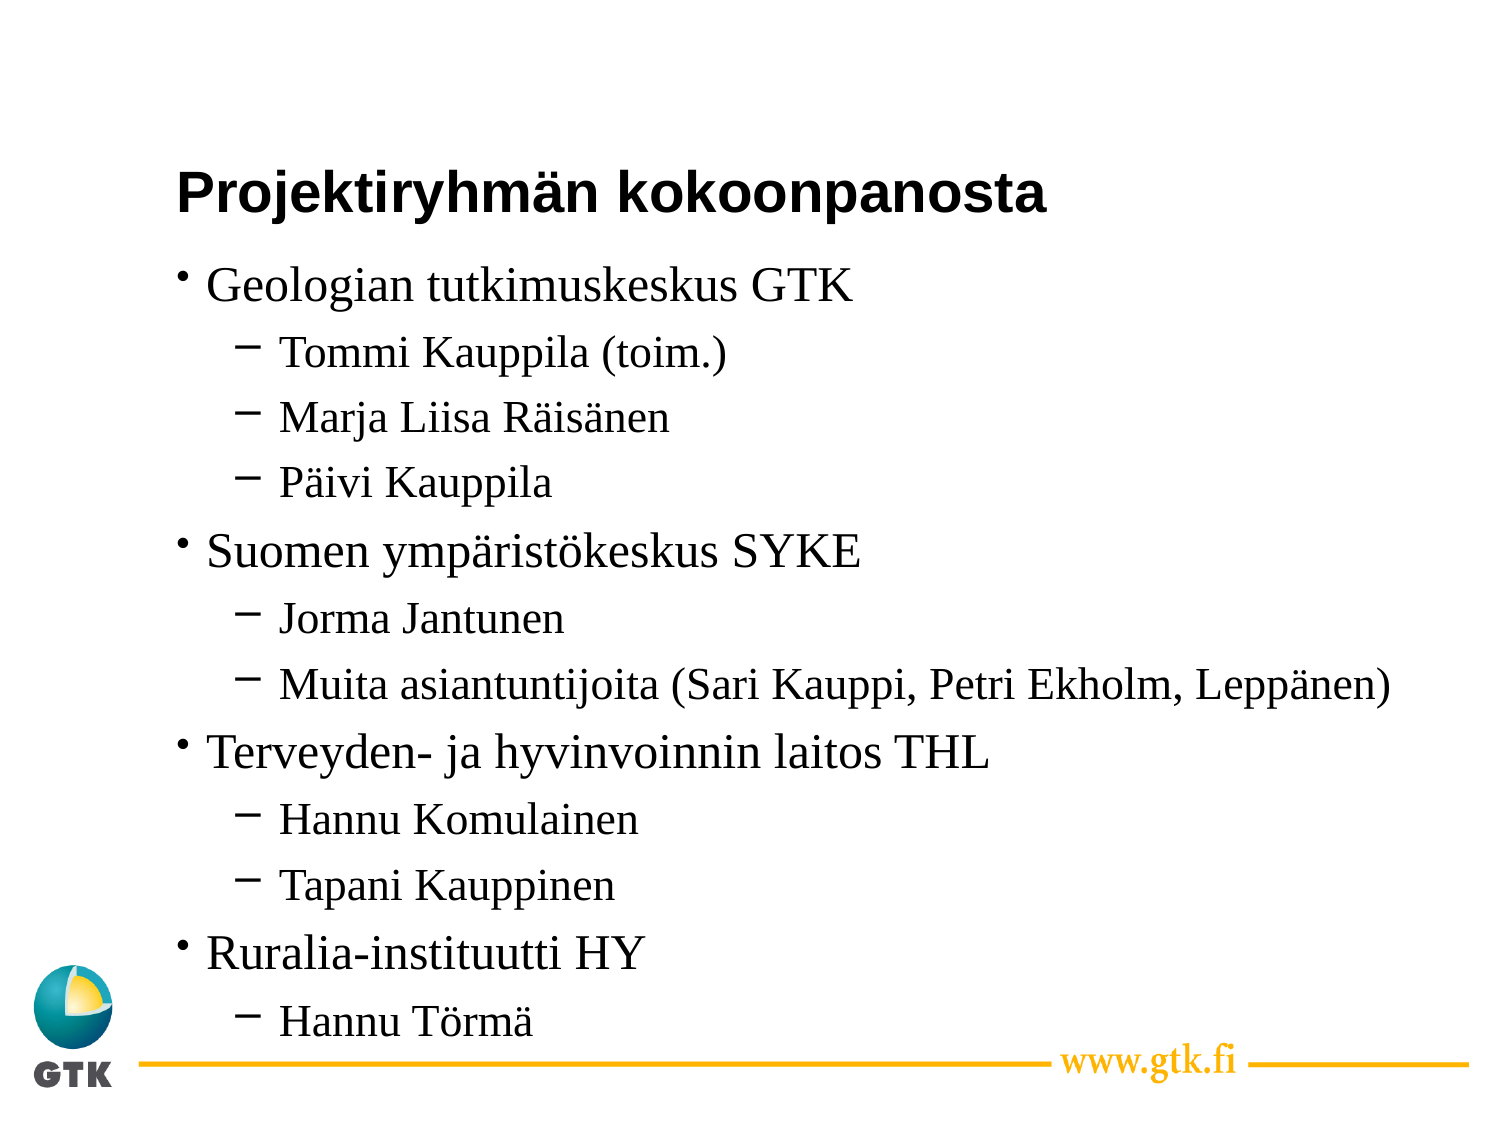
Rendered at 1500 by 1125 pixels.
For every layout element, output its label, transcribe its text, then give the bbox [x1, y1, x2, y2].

picture [28, 952, 118, 1094]
title Projektiryhmän kokoonpanosta [161, 31, 1448, 232]
list Geologian tutkimuskeskus GTK Tommi Kauppila (toim.) Marja Liisa Räisänen Päivi Kauppila Suomen ympäristökeskus SYKE Jorma Jantunen Muita asiantuntijoita (Sari Kauppi, Petri Ekholm, Leppänen) Terveyden- ja hyvinvoinnin laitos THL Hannu Komulainen Tapani Kauppinen Ruralia-instituutti HY Hannu Törmä [161, 243, 1448, 1000]
picture [131, 1032, 1478, 1092]
